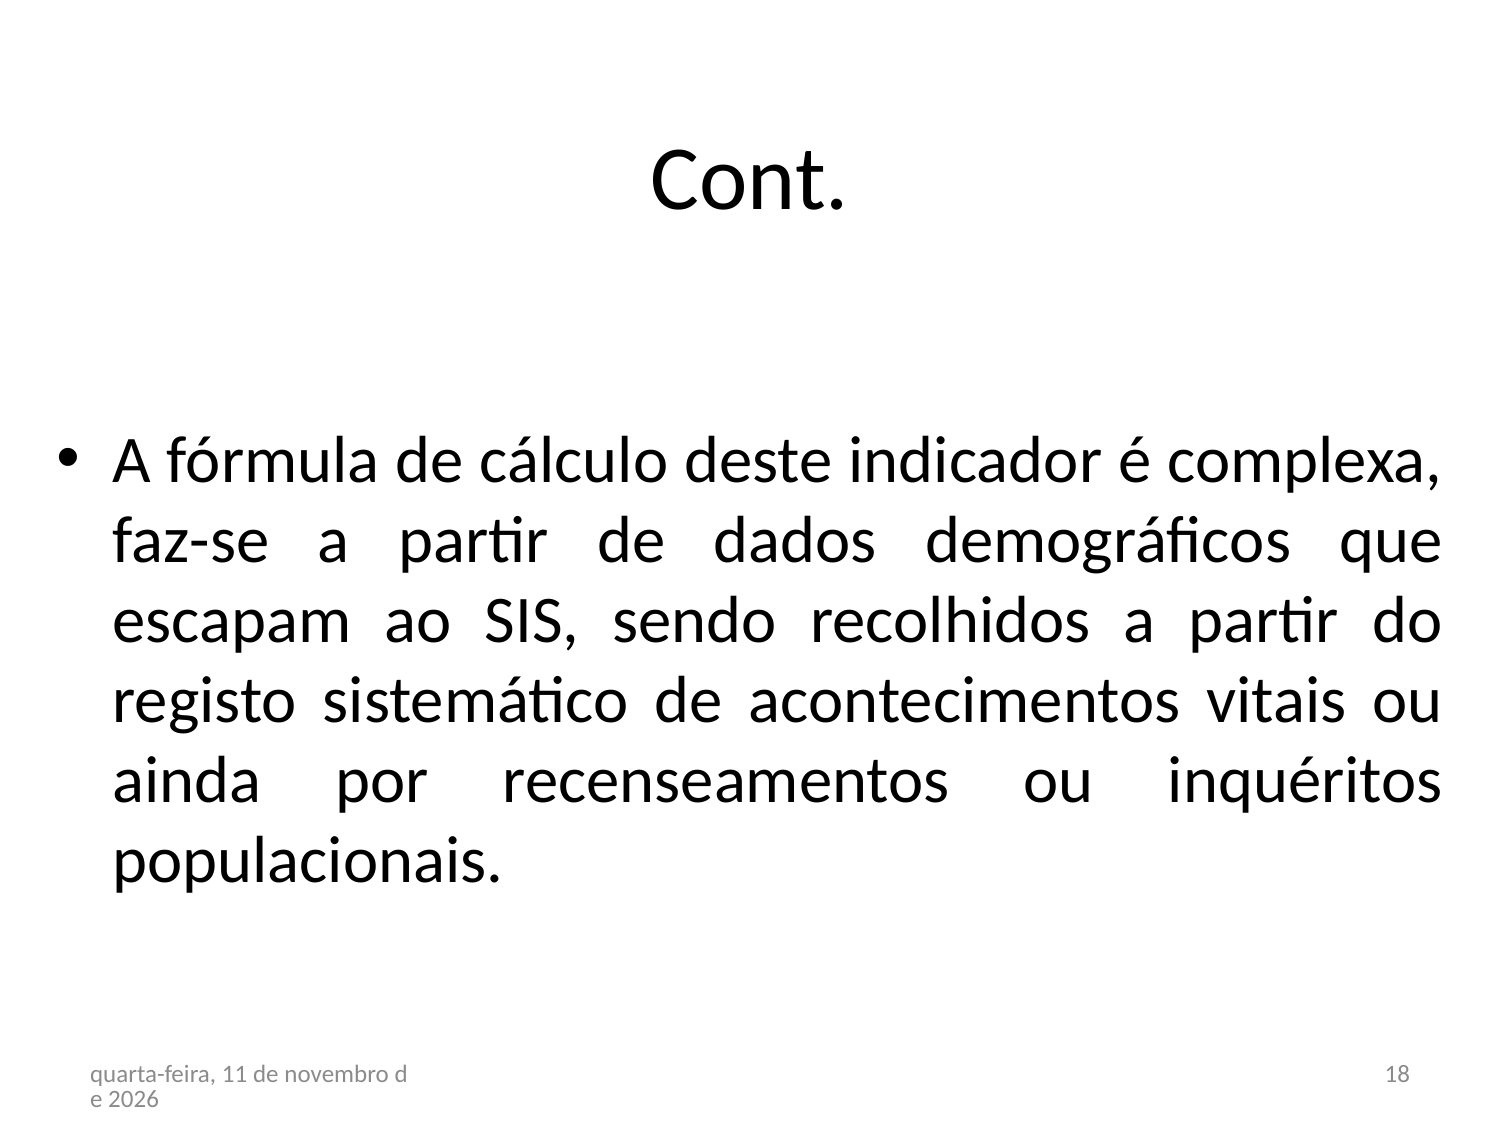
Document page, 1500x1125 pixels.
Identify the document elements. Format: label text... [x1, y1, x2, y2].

slide_number 18 [1074, 1042, 1425, 1103]
title Cont. [75, 90, 1425, 221]
slide_number terça-feira, 27 de Março de 2012 [75, 1042, 425, 1103]
list A fórmula de cálculo deste indicador é complexa, faz-se a partir de dados demográficos que escapam ao SIS, sendo recolhidos a partir do registo sistemático de acontecimentos vitais ou ainda por recenseamentos ou inquéritos populacionais. [41, 221, 1459, 1047]
